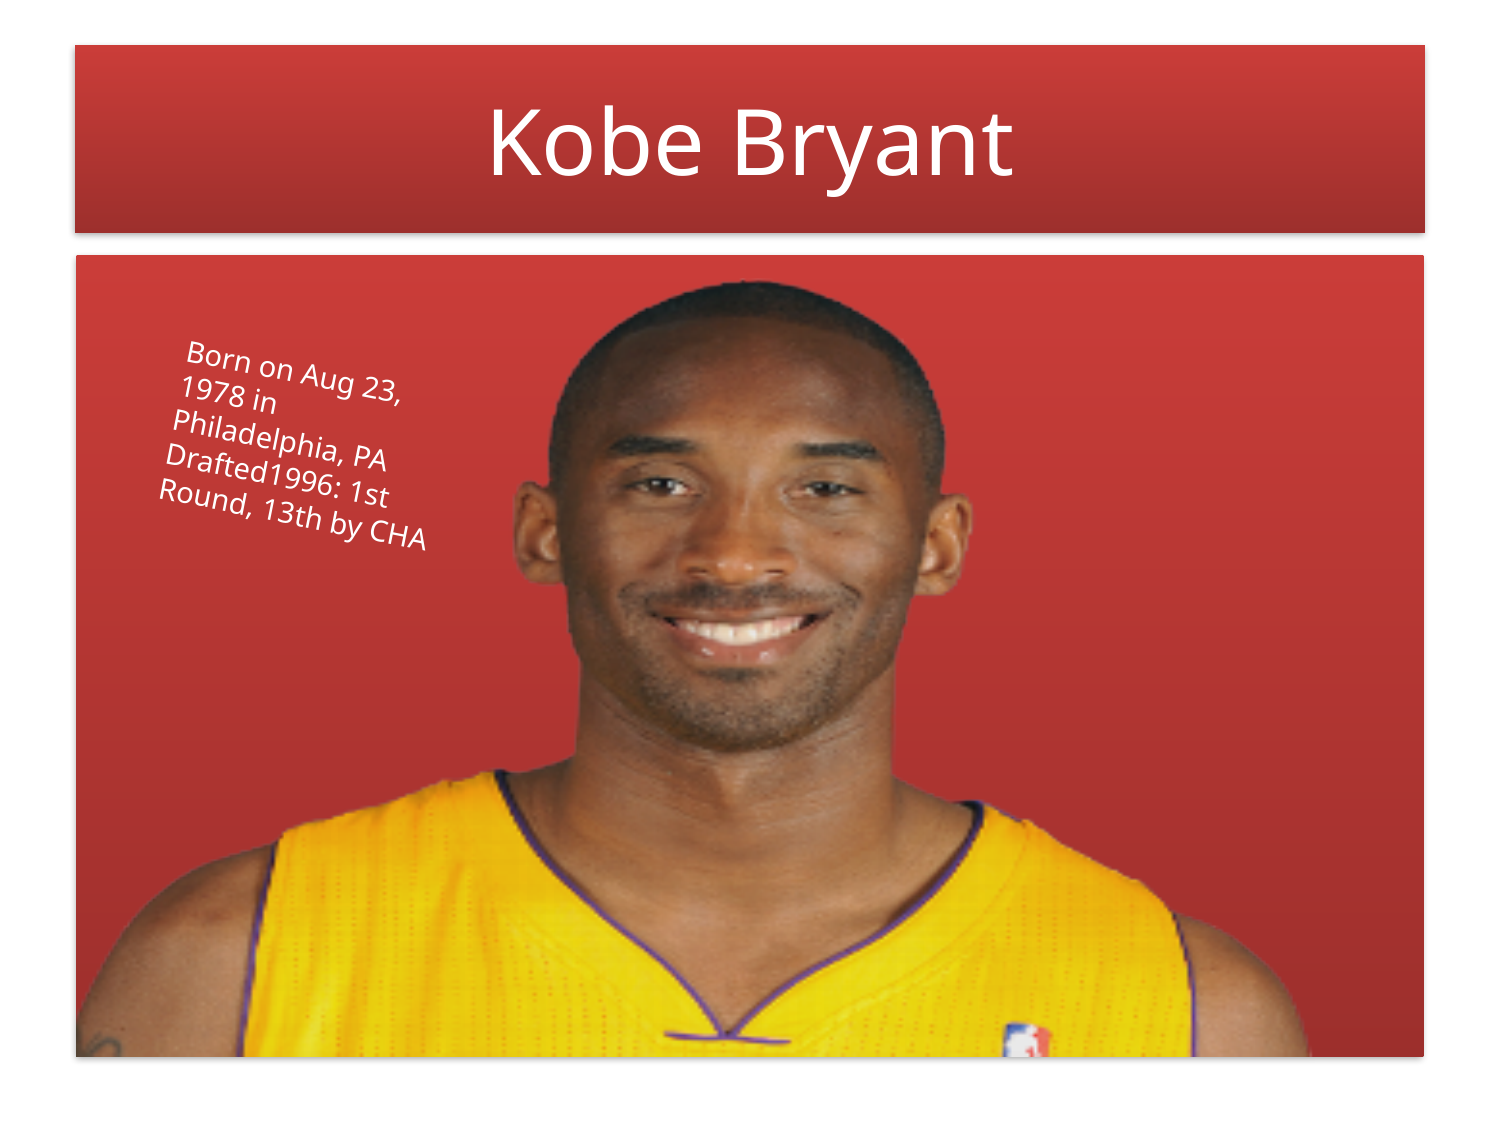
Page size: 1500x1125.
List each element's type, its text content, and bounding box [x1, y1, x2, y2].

title Kobe Bryant [75, 45, 1425, 233]
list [76, 255, 1424, 1057]
